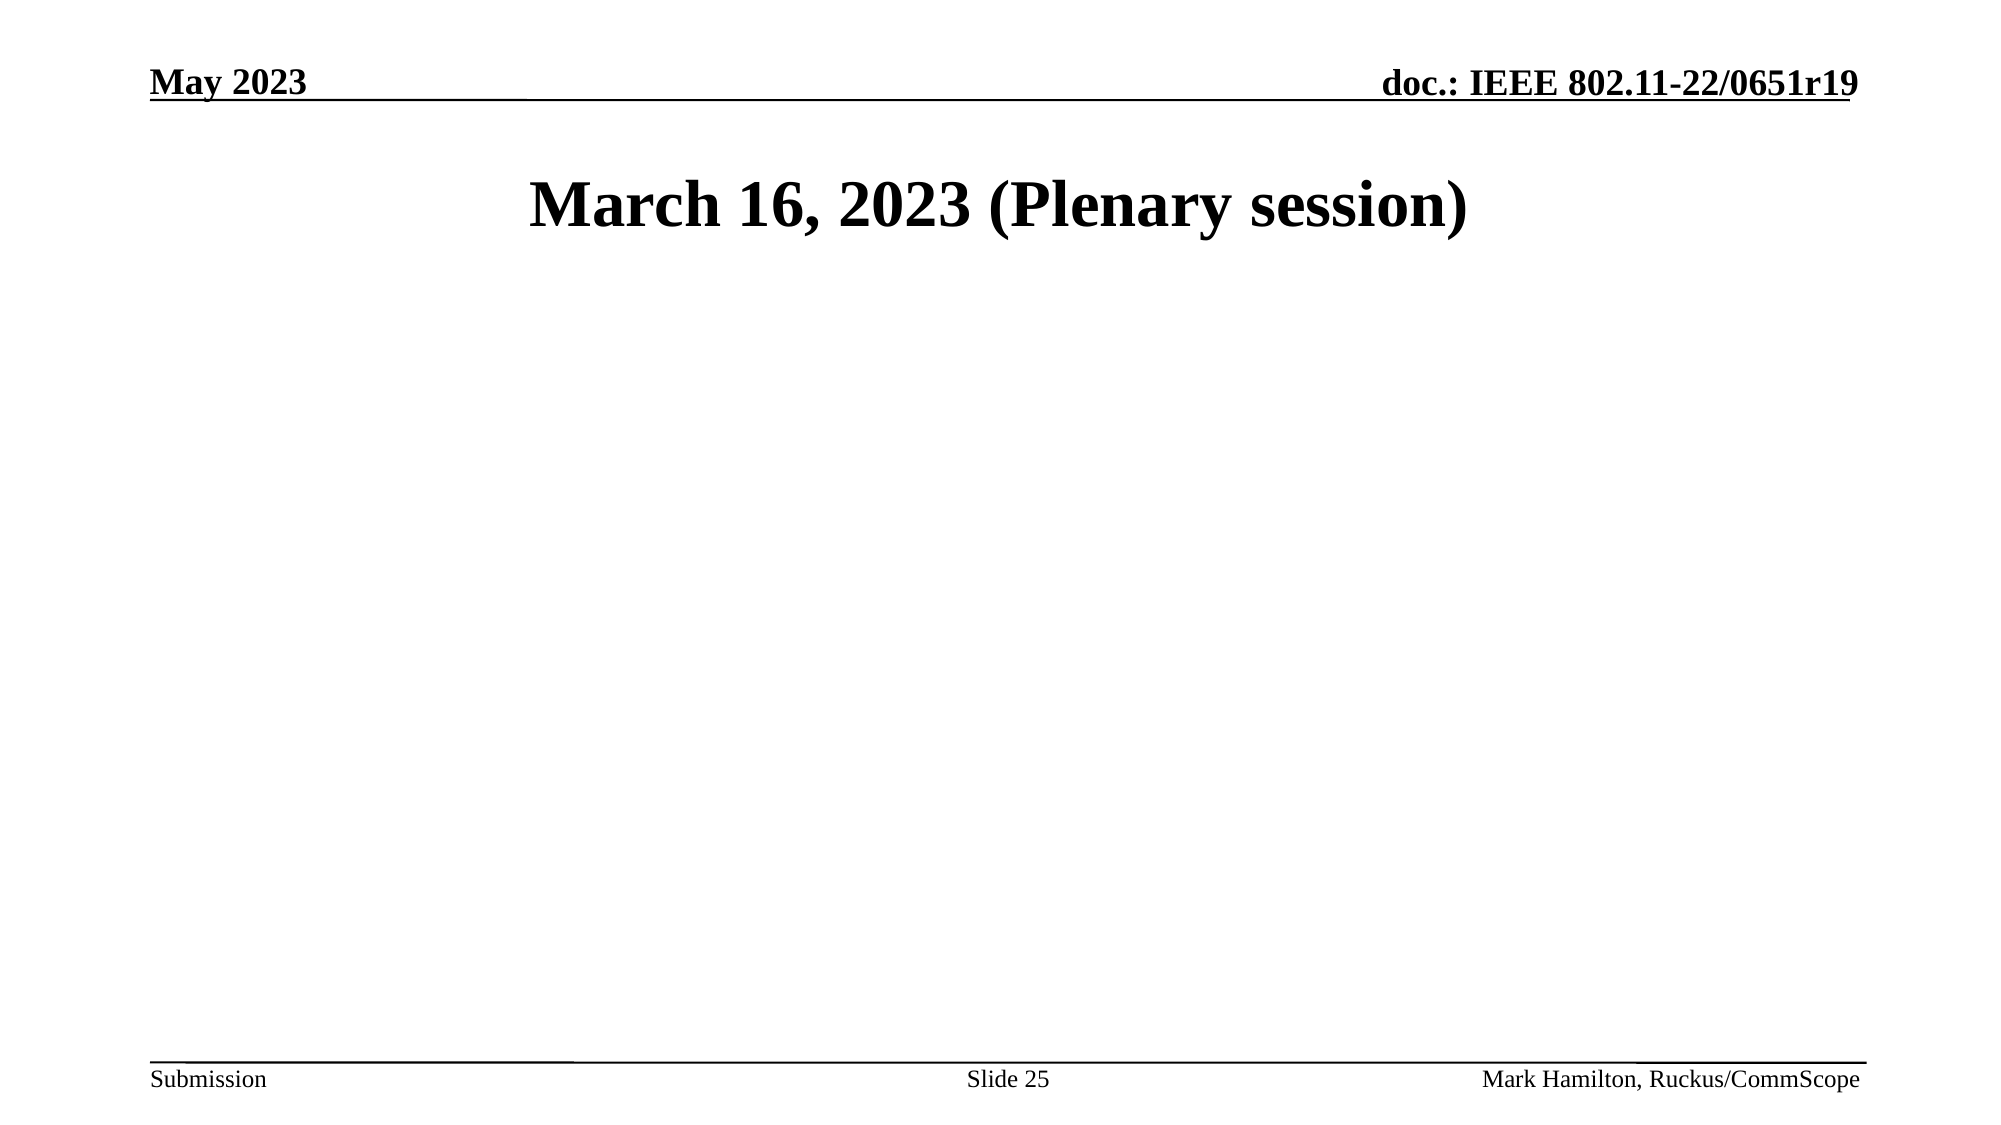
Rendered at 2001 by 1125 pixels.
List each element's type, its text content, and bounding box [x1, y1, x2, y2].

slide_number Slide 25 [950, 1061, 1067, 1123]
title March 16, 2023 (Plenary session) [149, 112, 1850, 288]
